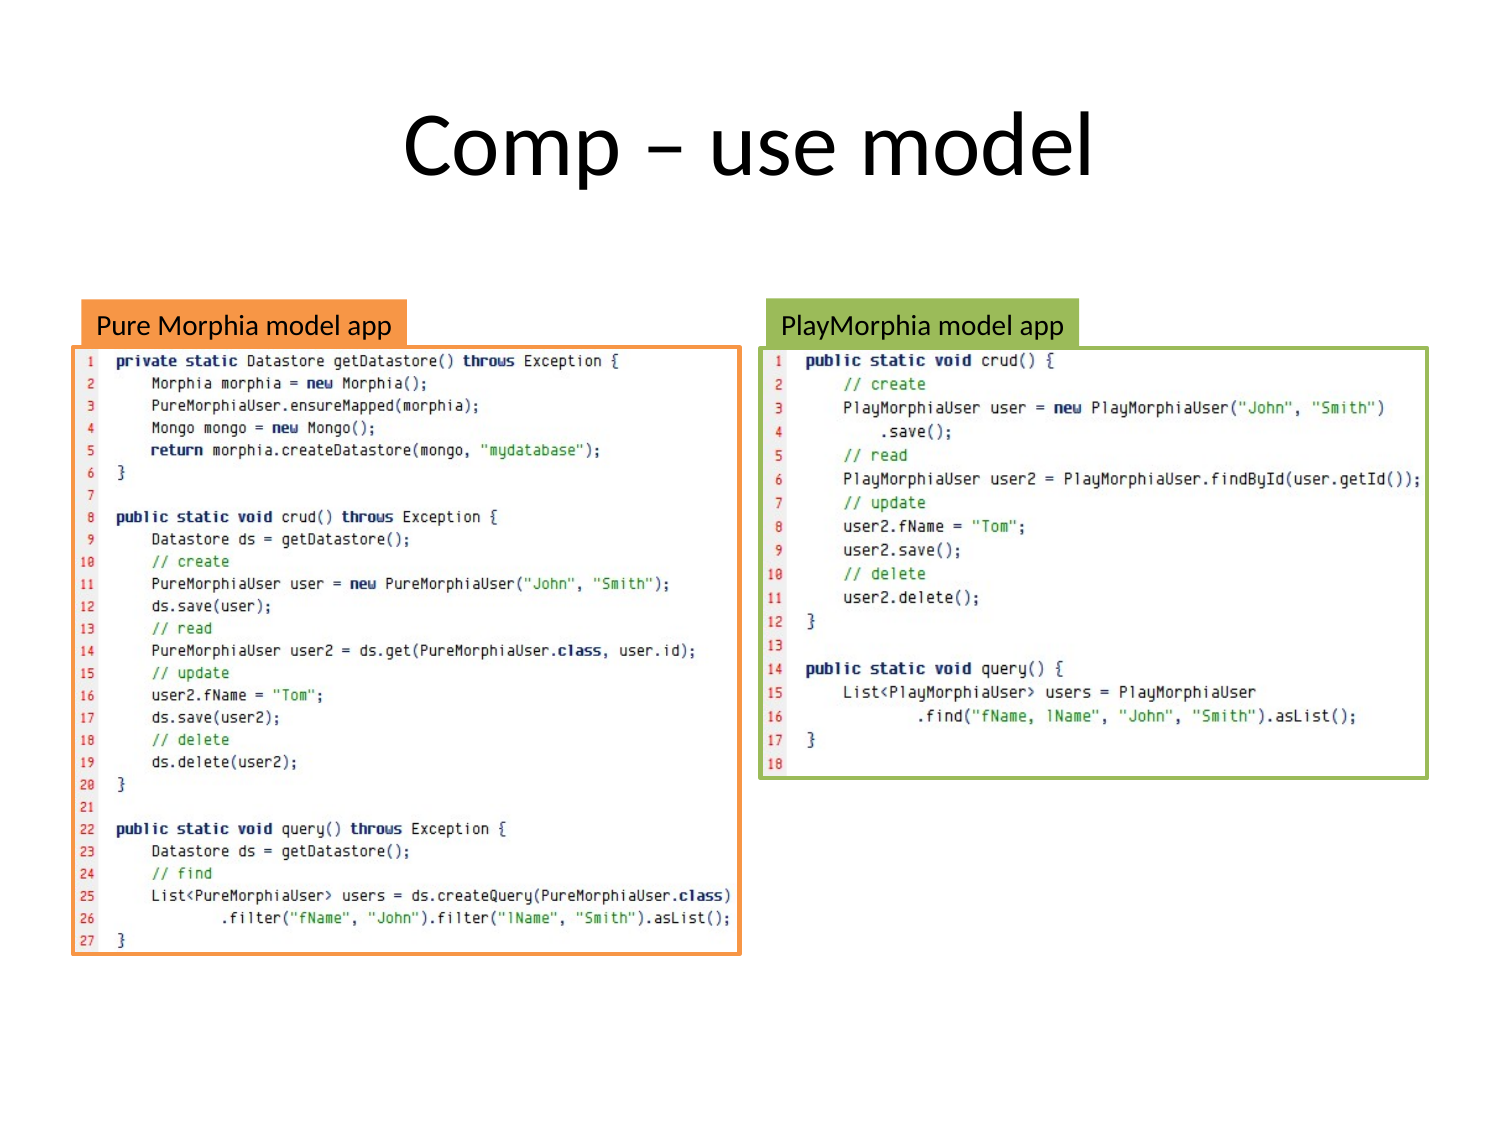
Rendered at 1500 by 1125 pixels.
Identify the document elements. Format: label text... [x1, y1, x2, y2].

text_box Pure Morphia model app [81, 299, 407, 345]
title Comp – use model [75, 45, 1425, 233]
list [74, 348, 738, 953]
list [762, 349, 1426, 777]
text_box PlayMorphia model app [766, 298, 1080, 346]
